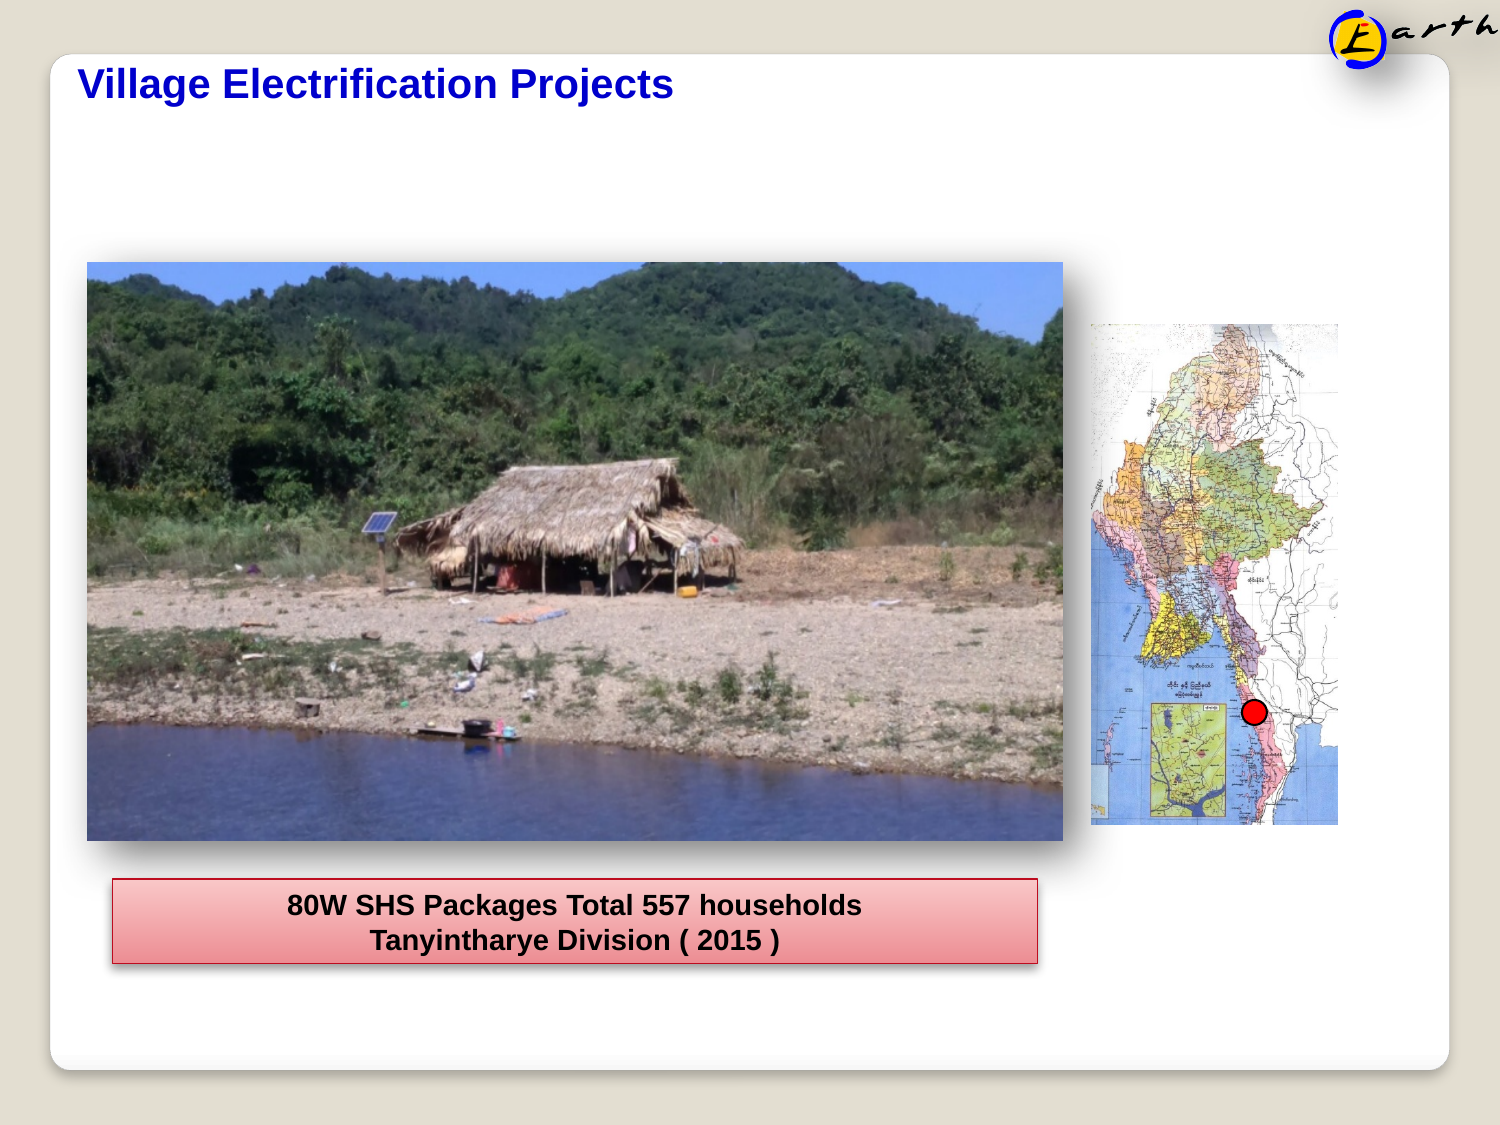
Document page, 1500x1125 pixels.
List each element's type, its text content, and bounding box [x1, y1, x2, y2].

picture [1324, 0, 1500, 85]
picture [87, 262, 1063, 842]
text_box 80W SHS Packages Total 557 households Tanyintharye Division ( 2015 ) [112, 878, 1038, 964]
text_box Village Electrification Projects [62, 49, 850, 138]
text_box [1091, 324, 1338, 826]
